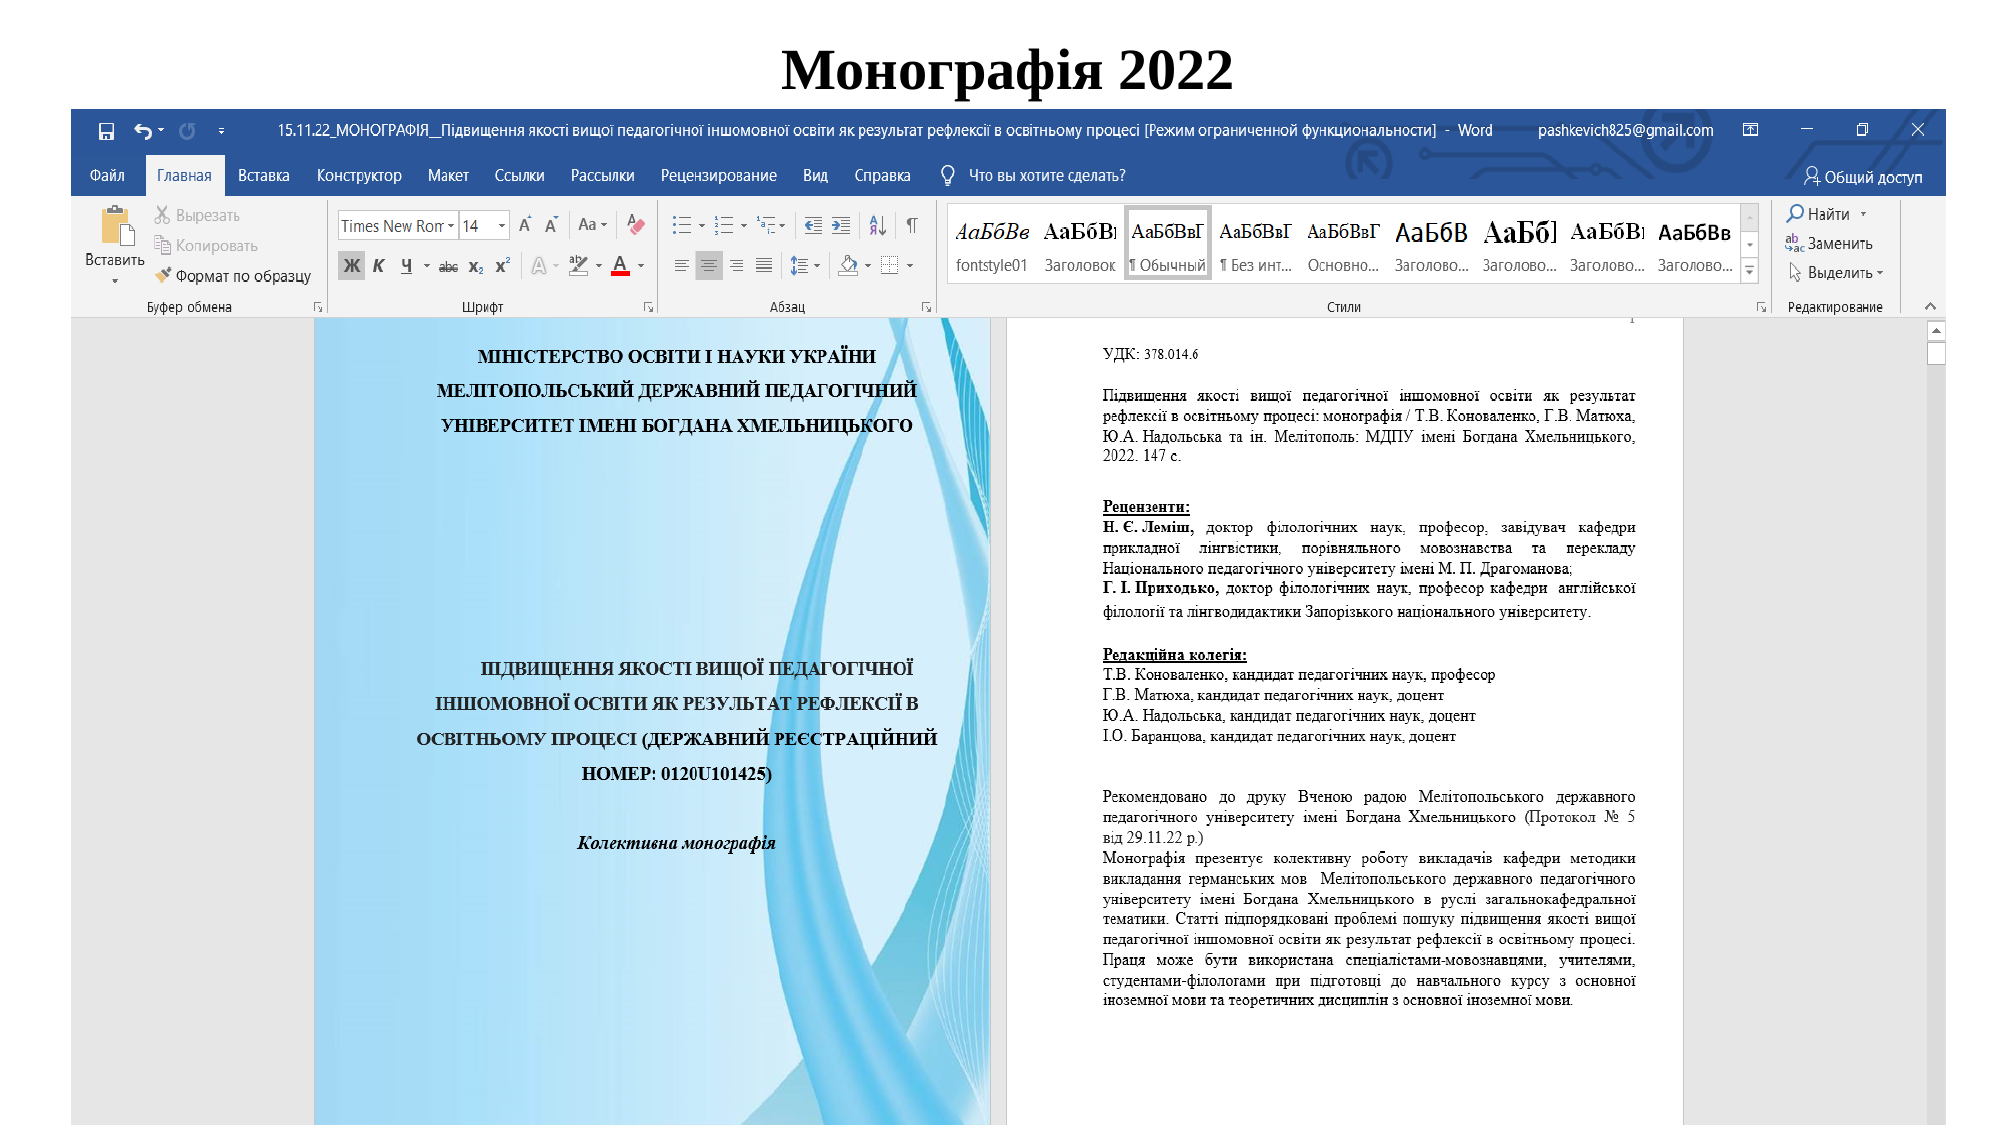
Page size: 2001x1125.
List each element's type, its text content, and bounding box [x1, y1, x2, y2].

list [71, 109, 1946, 1125]
title Монографія 2022 [71, 35, 1946, 106]
